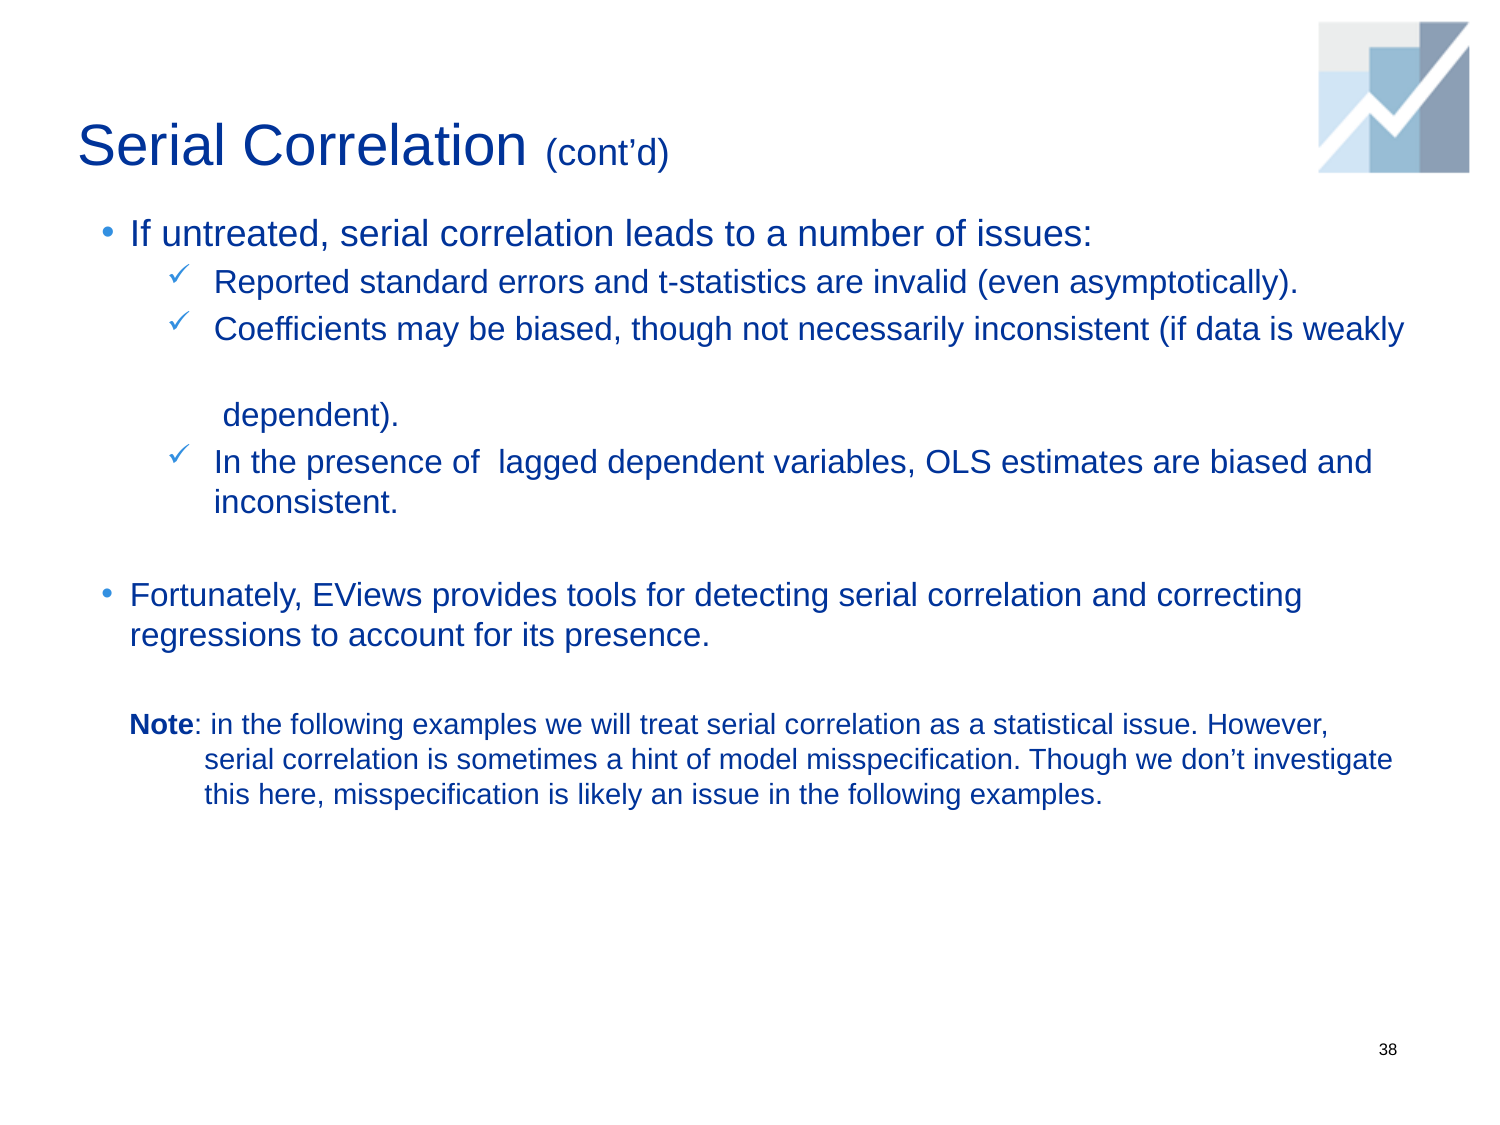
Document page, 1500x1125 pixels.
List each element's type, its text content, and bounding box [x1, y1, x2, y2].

title Serial Correlation (cont’d) [62, 0, 1297, 185]
text_box If untreated, serial correlation leads to a number of issues: Reported standard errors and t-statistics are invalid (even asymptotically). Coefficients may be biased, though not necessarily inconsistent (if data is weakly dependent). In the presence of lagged dependent variables, OLS estimates are biased and inconsistent. Fortunately, EViews provides tools for detecting serial correlation and correcting regressions to account for its presence. Note: in the following examples we will treat serial correlation as a statistical issue. However, serial correlation is sometimes a hint of model misspecification. Though we don’t investigate this here, misspecification is likely an issue in the following examples. [86, 201, 1424, 1016]
picture [1300, 11, 1479, 181]
slide_number 38 [1262, 1016, 1413, 1067]
